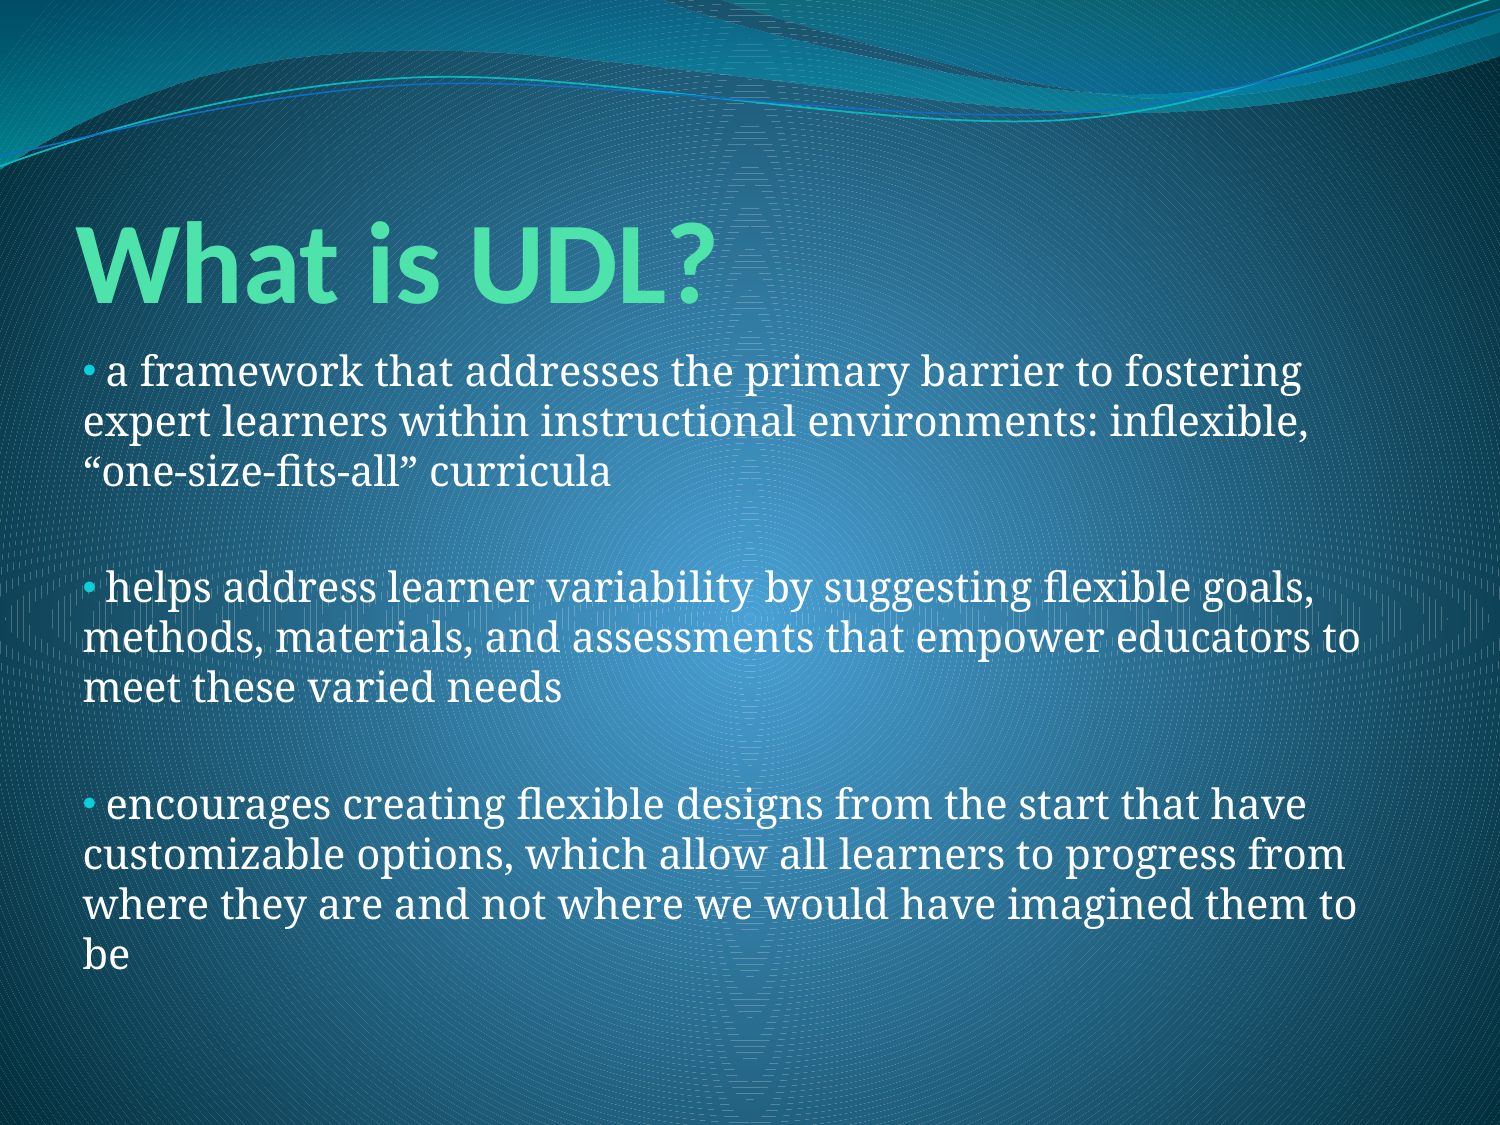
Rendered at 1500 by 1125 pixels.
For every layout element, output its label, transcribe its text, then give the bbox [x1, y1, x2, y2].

title What is UDL? [75, 174, 1350, 327]
list a framework that addresses the primary barrier to fostering expert learners within instructional environments: inflexible, “one-size-fits-all” curricula helps address learner variability by suggesting flexible goals, methods, materials, and assessments that empower educators to meet these varied needs encourages creating flexible designs from the start that have customizable options, which allow all learners to progress from where they are and not where we would have imagined them to be [75, 337, 1375, 988]
